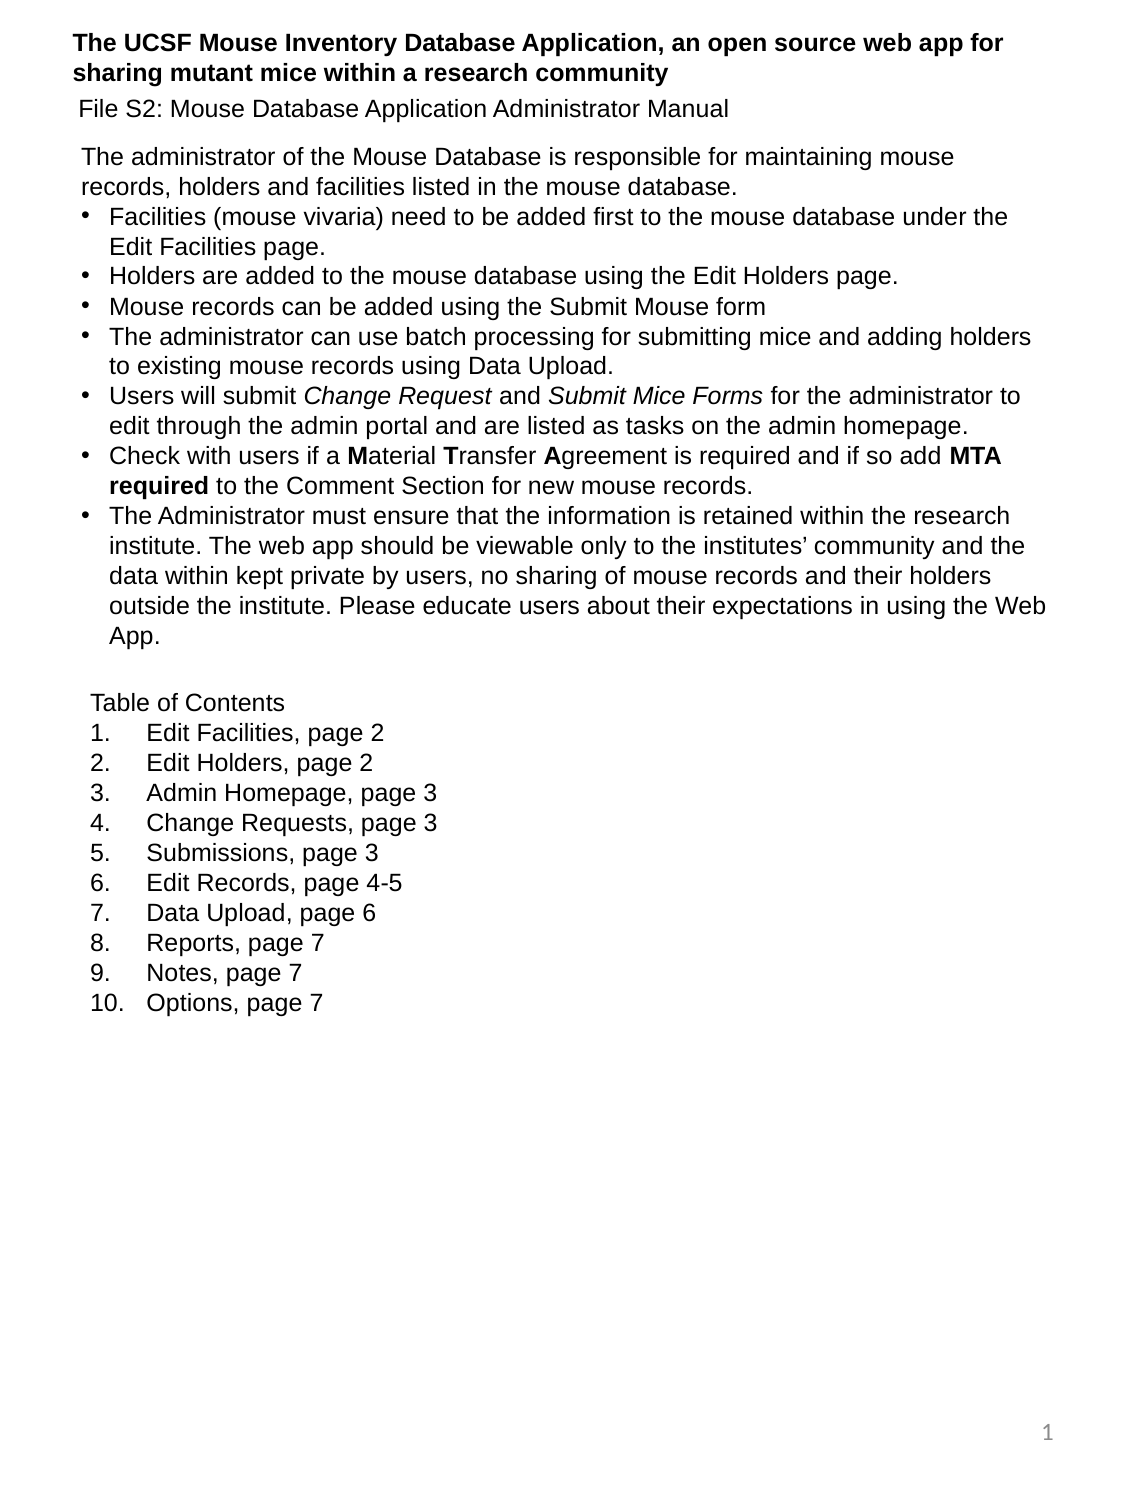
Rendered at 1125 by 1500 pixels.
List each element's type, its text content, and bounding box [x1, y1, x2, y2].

text_box Table of Contents Edit Facilities, page 2 Edit Holders, page 2 Admin Homepage, page 3 Change Requests, page 3 Submissions, page 3 Edit Records, page 4-5 Data Upload, page 6 Reports, page 7 Notes, page 7 Options, page 7 [75, 679, 1095, 1054]
text_box The administrator of the Mouse Database is responsible for maintaining mouse records, holders and facilities listed in the mouse database. Facilities (mouse vivaria) need to be added first to the mouse database under the Edit Facilities page. Holders are added to the mouse database using the Edit Holders page. Mouse records can be added using the Submit Mouse form The administrator can use batch processing for submitting mice and adding holders to existing mouse records using Data Upload. Users will submit Change Request and Submit Mice Forms for the administrator to edit through the admin portal and are listed as tasks on the admin homepage. Check with users if a Material Transfer Agreement is required and if so add MTA required to the Comment Section for new mouse records. The Administrator must ensure that the information is retained within the research institute. The web app should be viewable only to the institutes’ community and the data within kept private by users, no sharing of mouse records and their holders outside the institute. Please educate users about their expectations in using the Web App. [66, 132, 1065, 747]
text_box File S2: Mouse Database Application Administrator Manual [63, 94, 746, 131]
text_box The UCSF Mouse Inventory Database Application, an open source web app for sharing mutant mice within a research community [57, 18, 1058, 94]
slide_number 1 [806, 1390, 1069, 1471]
